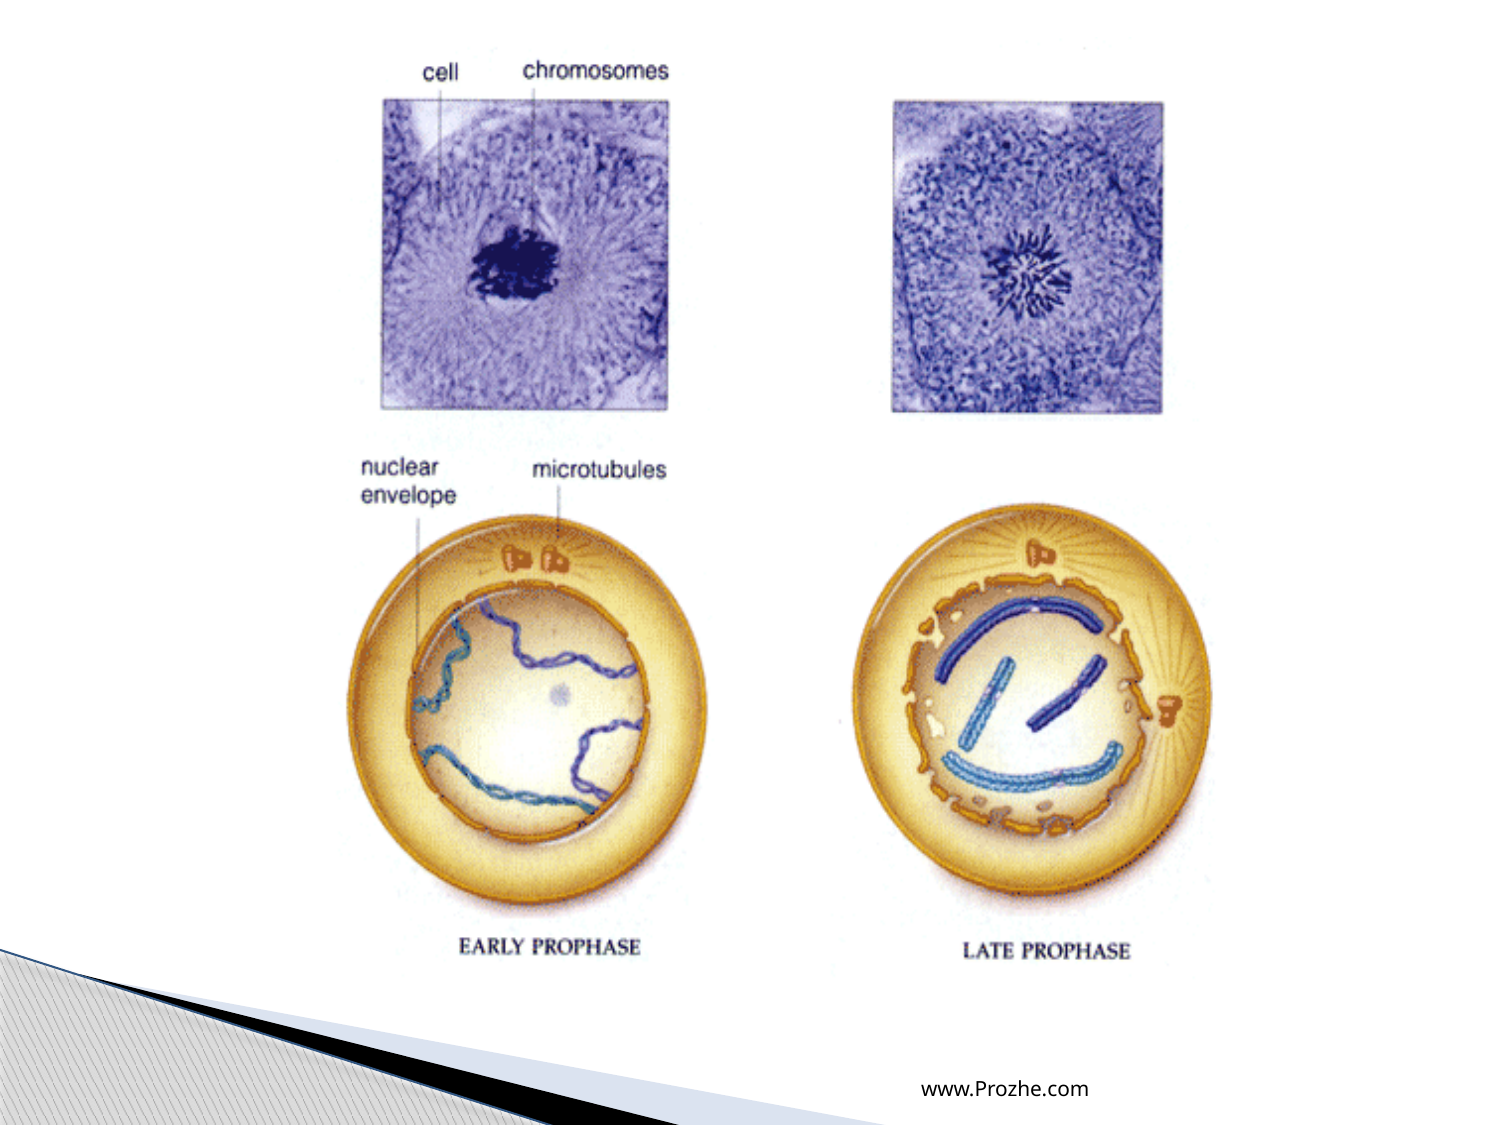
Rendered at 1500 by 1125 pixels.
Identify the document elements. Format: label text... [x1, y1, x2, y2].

picture [171, 37, 1365, 988]
footer www.Prozhe.com [718, 1051, 1105, 1112]
